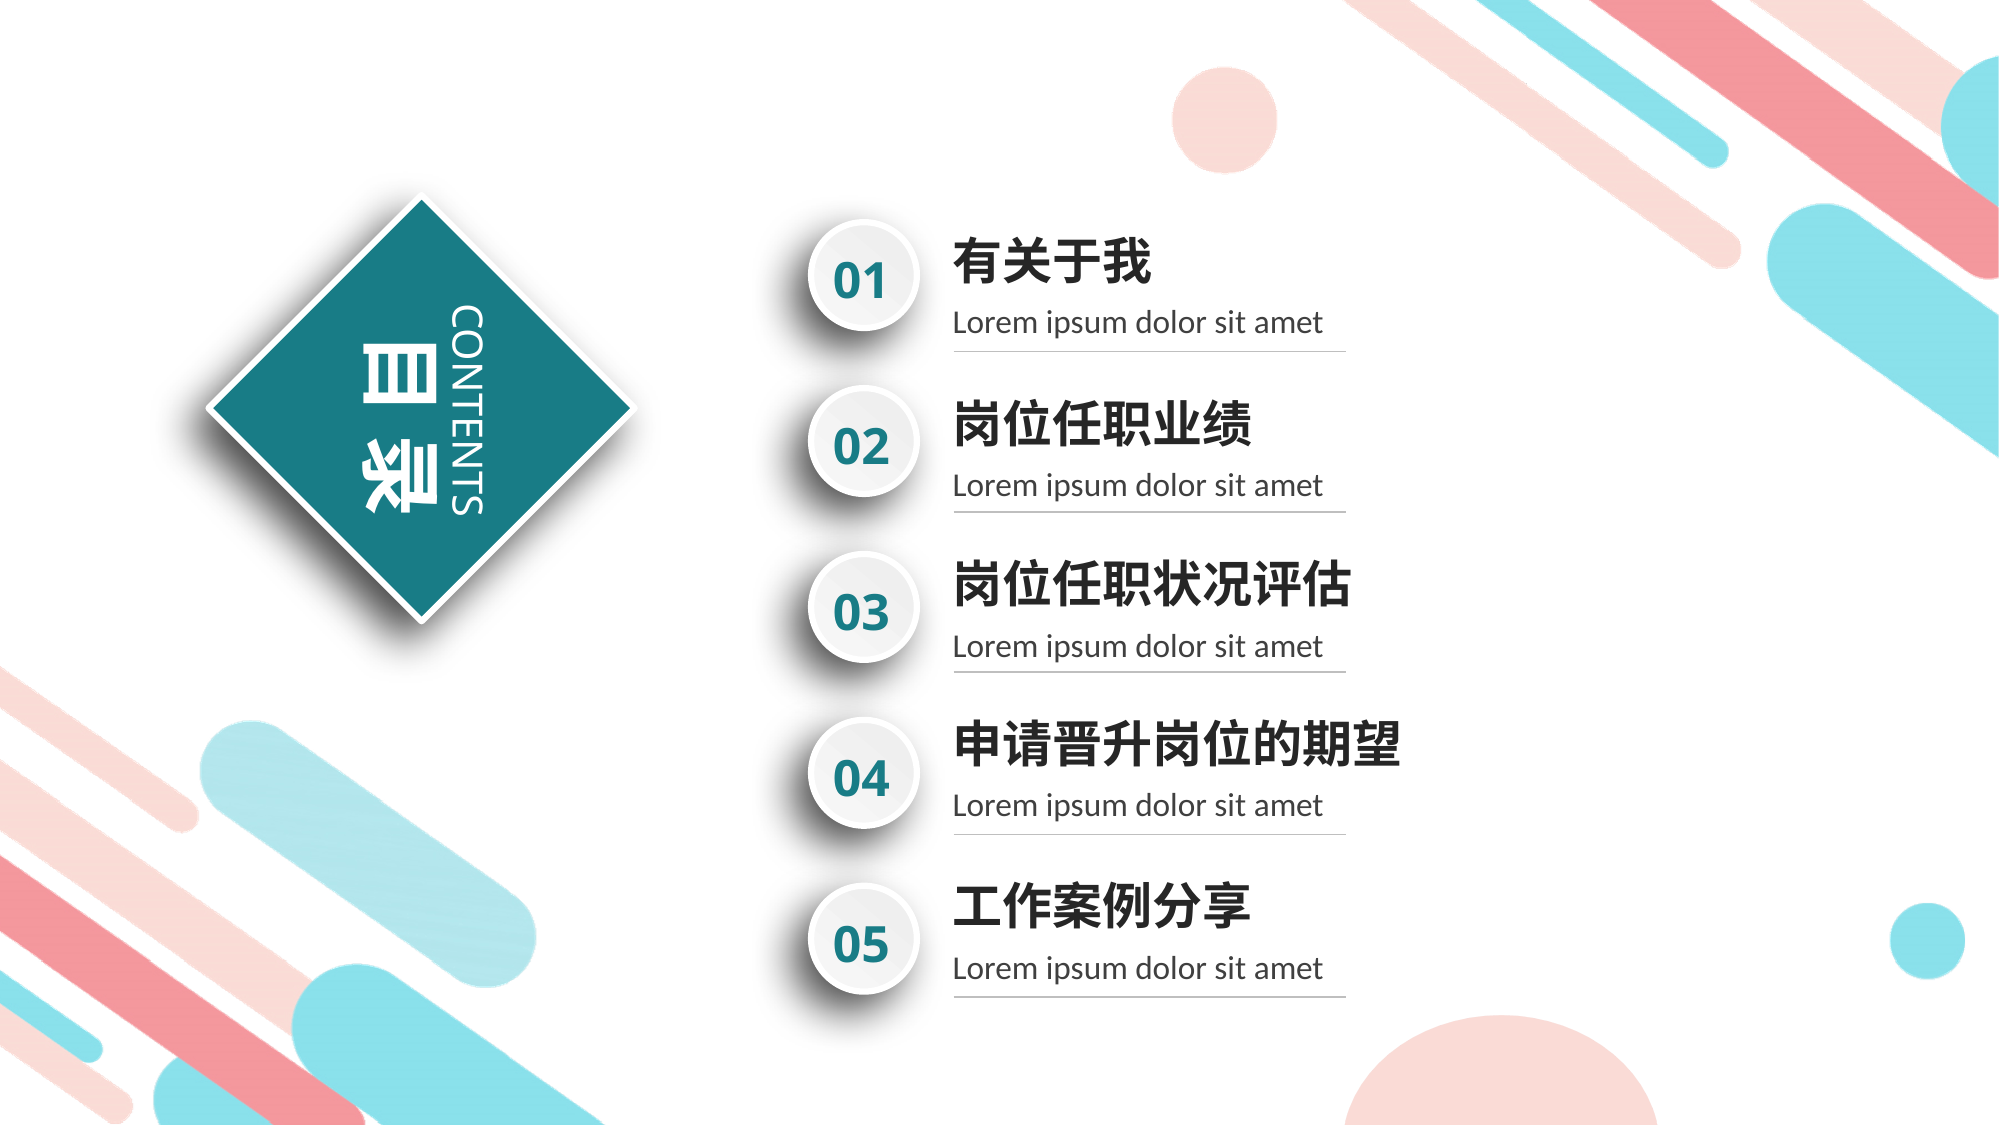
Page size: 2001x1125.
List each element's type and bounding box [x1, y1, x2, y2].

text_box [811, 222, 1365, 352]
text_box [811, 545, 1514, 672]
text_box [208, 195, 635, 622]
text_box [811, 867, 1365, 997]
text_box [811, 705, 1557, 835]
picture [0, 0, 2001, 1125]
text_box [811, 384, 1398, 513]
